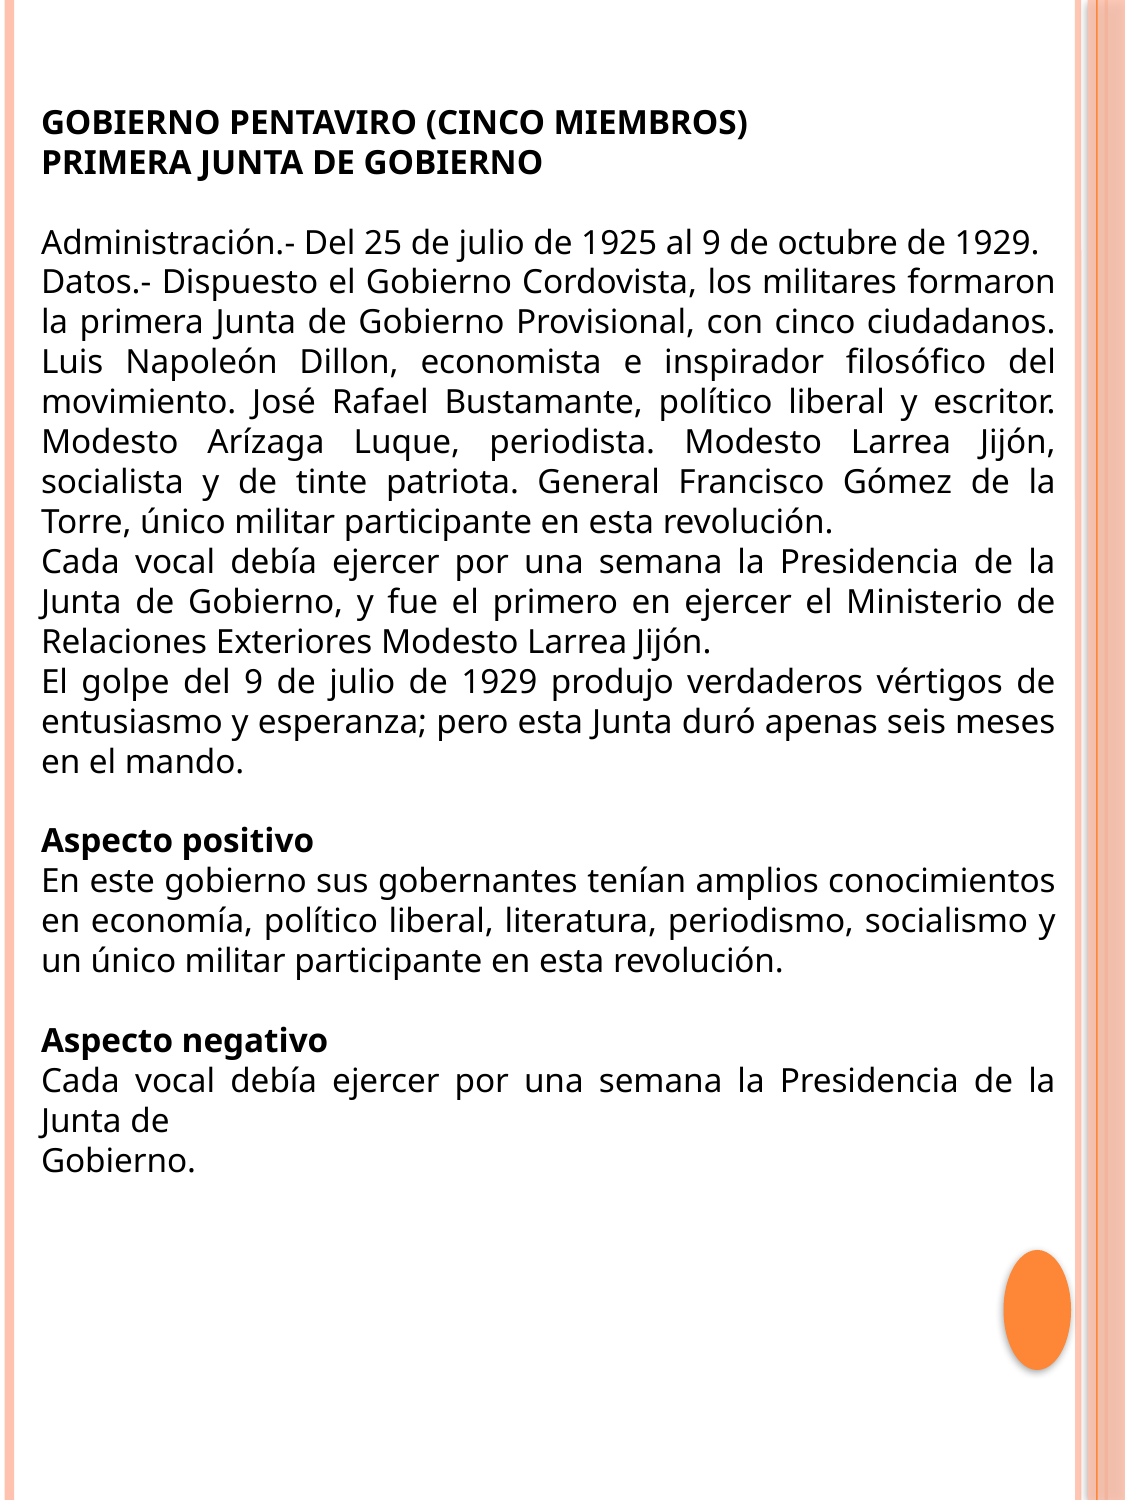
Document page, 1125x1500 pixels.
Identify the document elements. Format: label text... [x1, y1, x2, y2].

text_box GOBIERNO PENTAVIRO (CINCO MIEMBROS) PRIMERA JUNTA DE GOBIERNO Administración.- Del 25 de julio de 1925 al 9 de octubre de 1929. Datos.- Dispuesto el Gobierno Cordovista, los militares formaron la primera Junta de Gobierno Provisional, con cinco ciudadanos. Luis Napoleón Dillon, economista e inspirador filosófico del movimiento. José Rafael Bustamante, político liberal y escritor. Modesto Arízaga Luque, periodista. Modesto Larrea Jijón, socialista y de tinte patriota. General Francisco Gómez de la Torre, único militar participante en esta revolución. Cada vocal debía ejercer por una semana la Presidencia de la Junta de Gobierno, y fue el primero en ejercer el Ministerio de Relaciones Exteriores Modesto Larrea Jijón. El golpe del 9 de julio de 1929 produjo verdaderos vértigos de entusiasmo y esperanza; pero esta Junta duró apenas seis meses en el mando. Aspecto positivo En este gobierno sus gobernantes tenían amplios conocimientos en economía, político liberal, literatura, periodismo, socialismo y un único militar participante en esta revolución. Aspecto negativo Cada vocal debía ejercer por una semana la Presidencia de la Junta de Gobierno. [26, 93, 1073, 1227]
